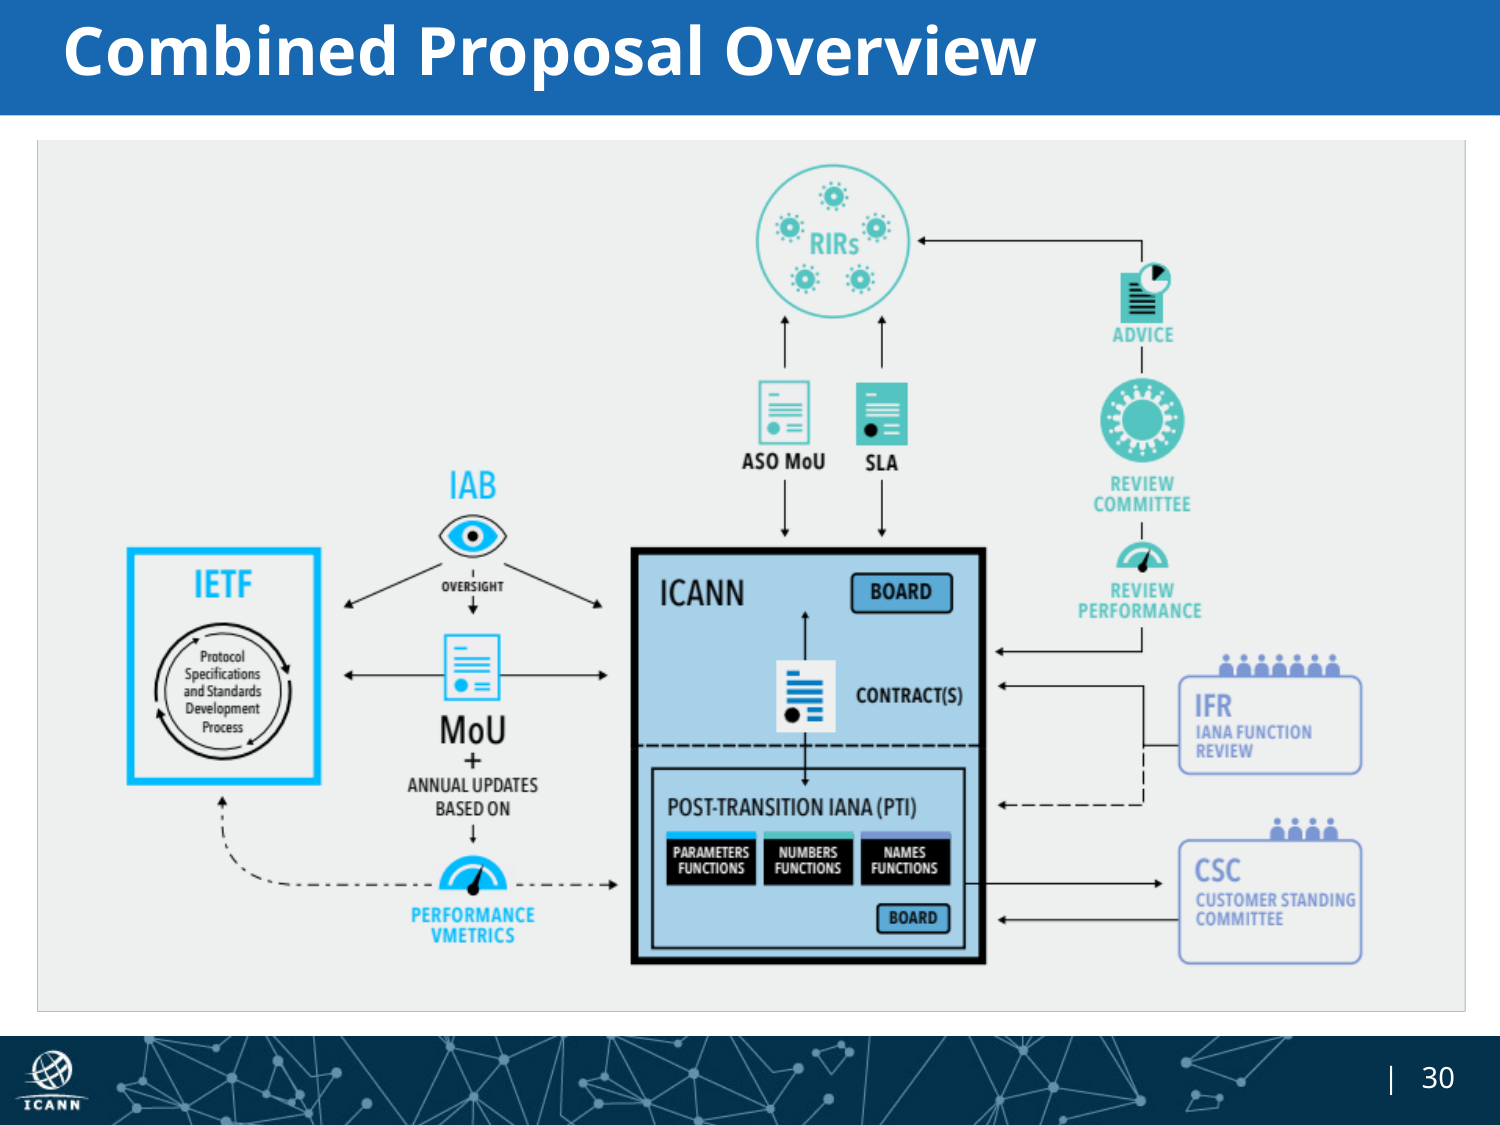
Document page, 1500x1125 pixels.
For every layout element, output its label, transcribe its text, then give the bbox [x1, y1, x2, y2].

picture [0, 140, 1500, 1125]
title Combined Proposal Overview [0, 0, 1500, 116]
